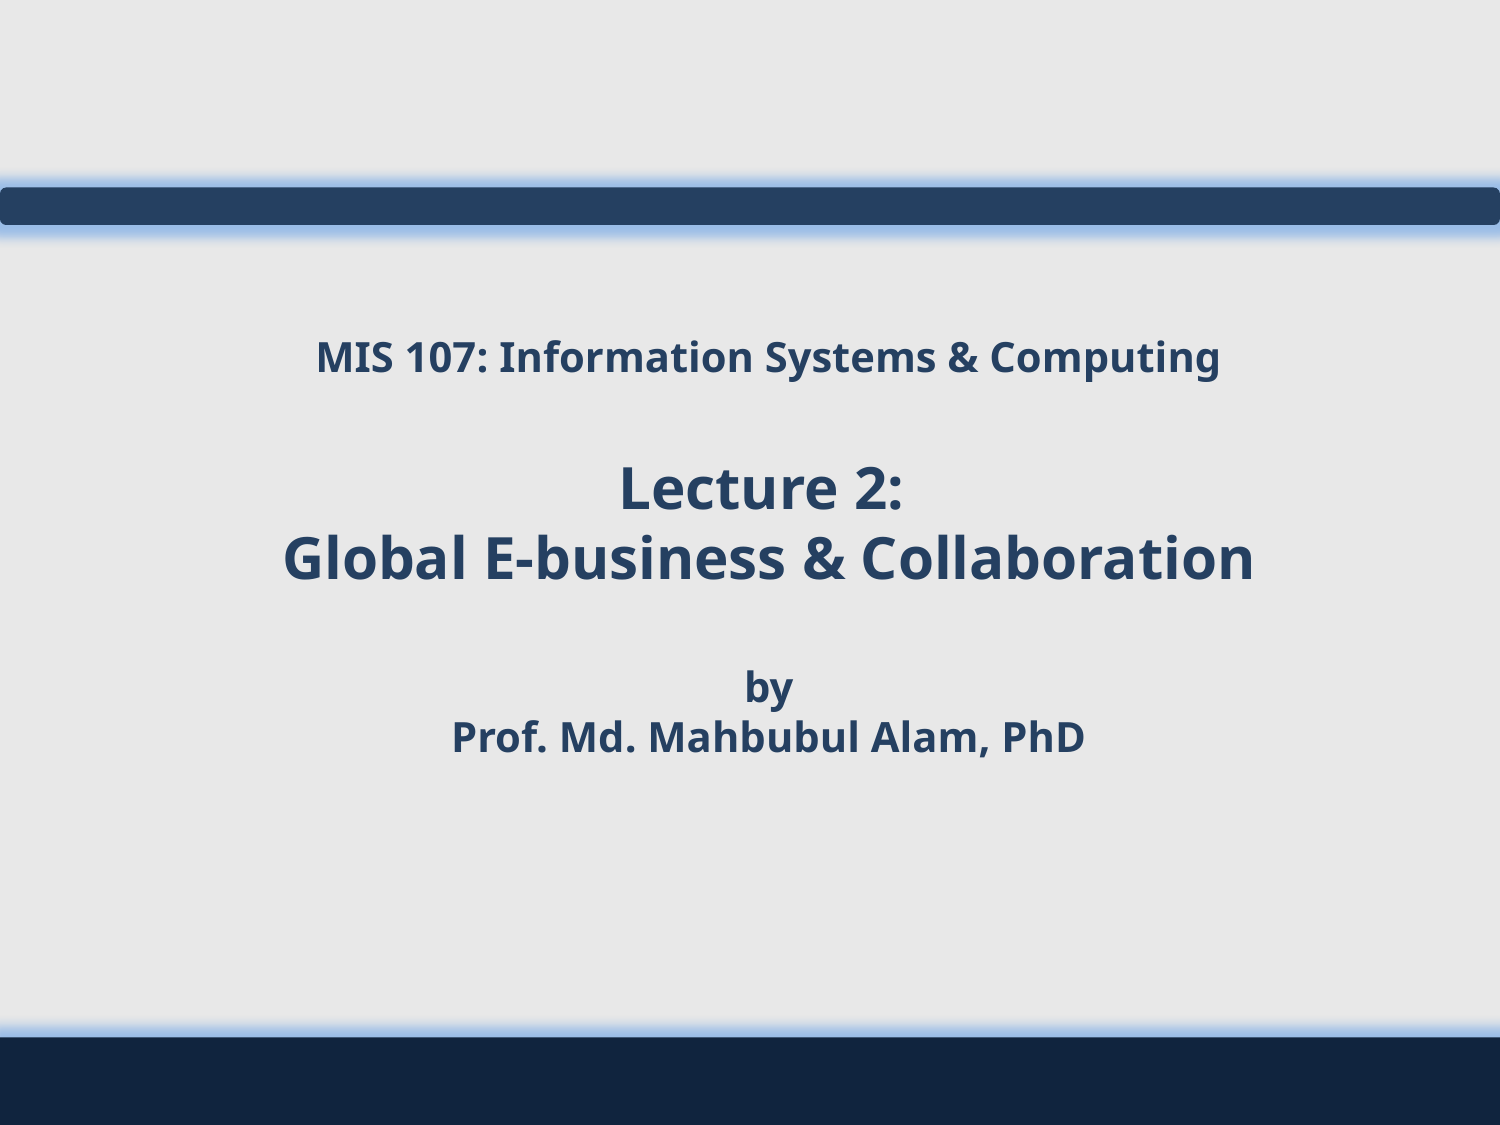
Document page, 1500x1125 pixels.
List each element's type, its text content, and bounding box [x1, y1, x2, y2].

title MIS 107: Information Systems & Computing Lecture 2: Global E-business & Collaboration by Prof. Md. Mahbubul Alam, PhD [112, 312, 1426, 851]
